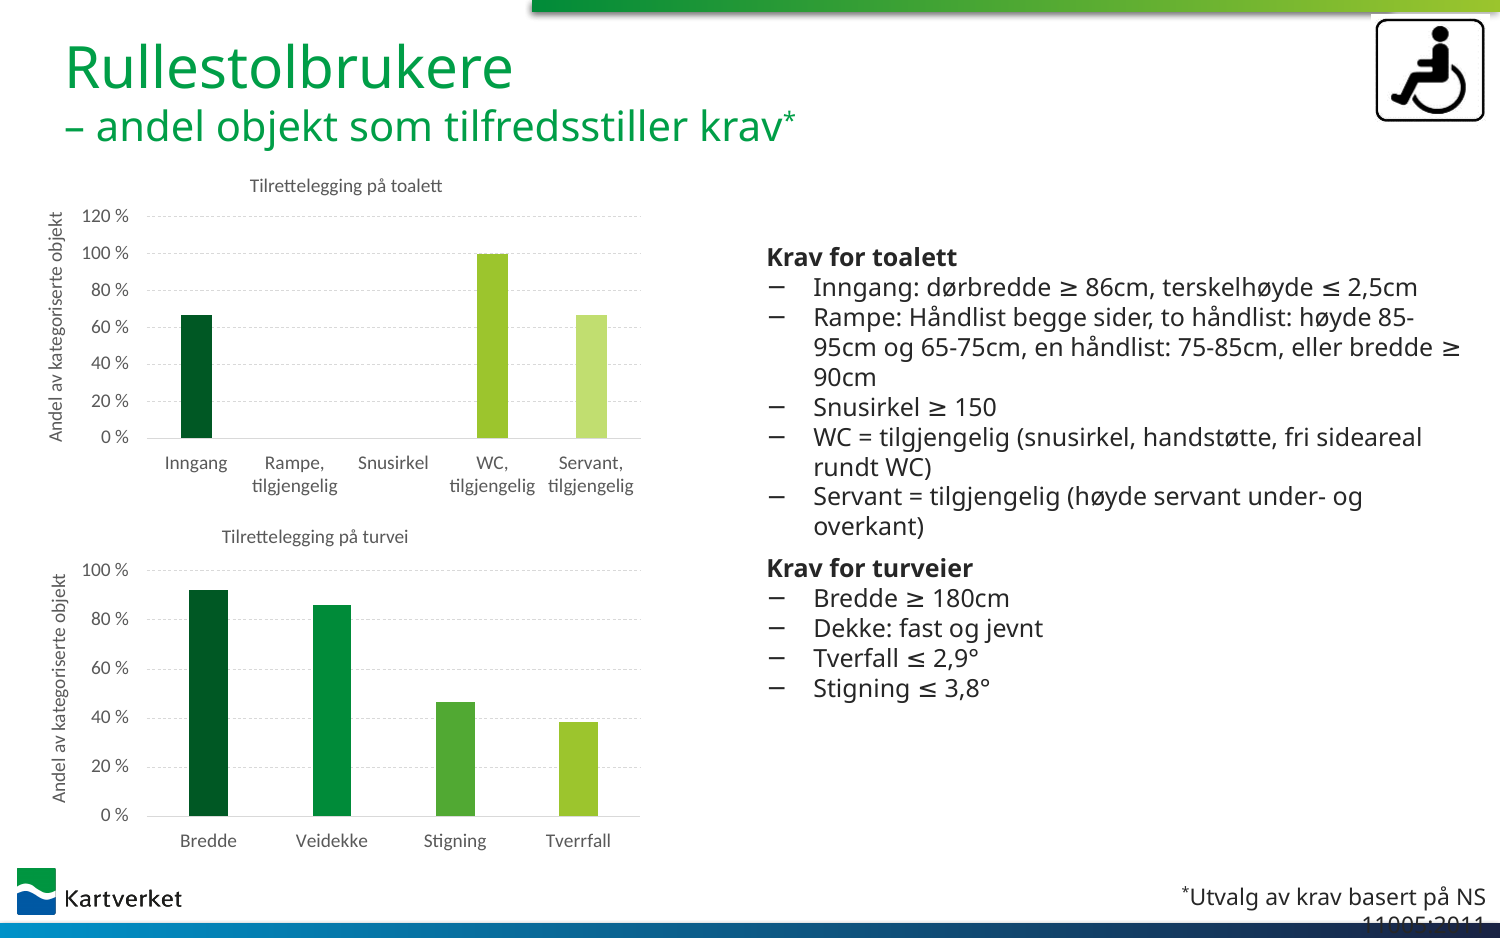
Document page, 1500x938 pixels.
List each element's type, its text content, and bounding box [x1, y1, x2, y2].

picture [41, 520, 652, 859]
picture [1371, 13, 1491, 127]
text_box Krav for turveier Bredde ≥ 180cm Dekke: fast og jevnt Tverfall ≤ 2,9° Stigning ≤ 3,8° [751, 545, 1483, 710]
text_box Rullestolbrukere – andel objekt som tilfredsstiller krav* [49, 14, 1431, 158]
text_box Krav for toalett Inngang: dørbredde ≥ 86cm, terskelhøyde ≤ 2,5cm Rampe: Håndlist begge sider, to håndlist: høyde 85-95cm og 65-75cm, en håndlist: 75-85cm, eller bredde ≥ 90cm Snusirkel ≥ 150 WC = tilgjengelig (snusirkel, handstøtte, fri sideareal rundt WC) Servant = tilgjengelig (høyde servant under- og overkant) [751, 234, 1483, 545]
picture [41, 166, 652, 505]
text_box *Utvalg av krav basert på NS 11005:2011 [1068, 873, 1500, 938]
